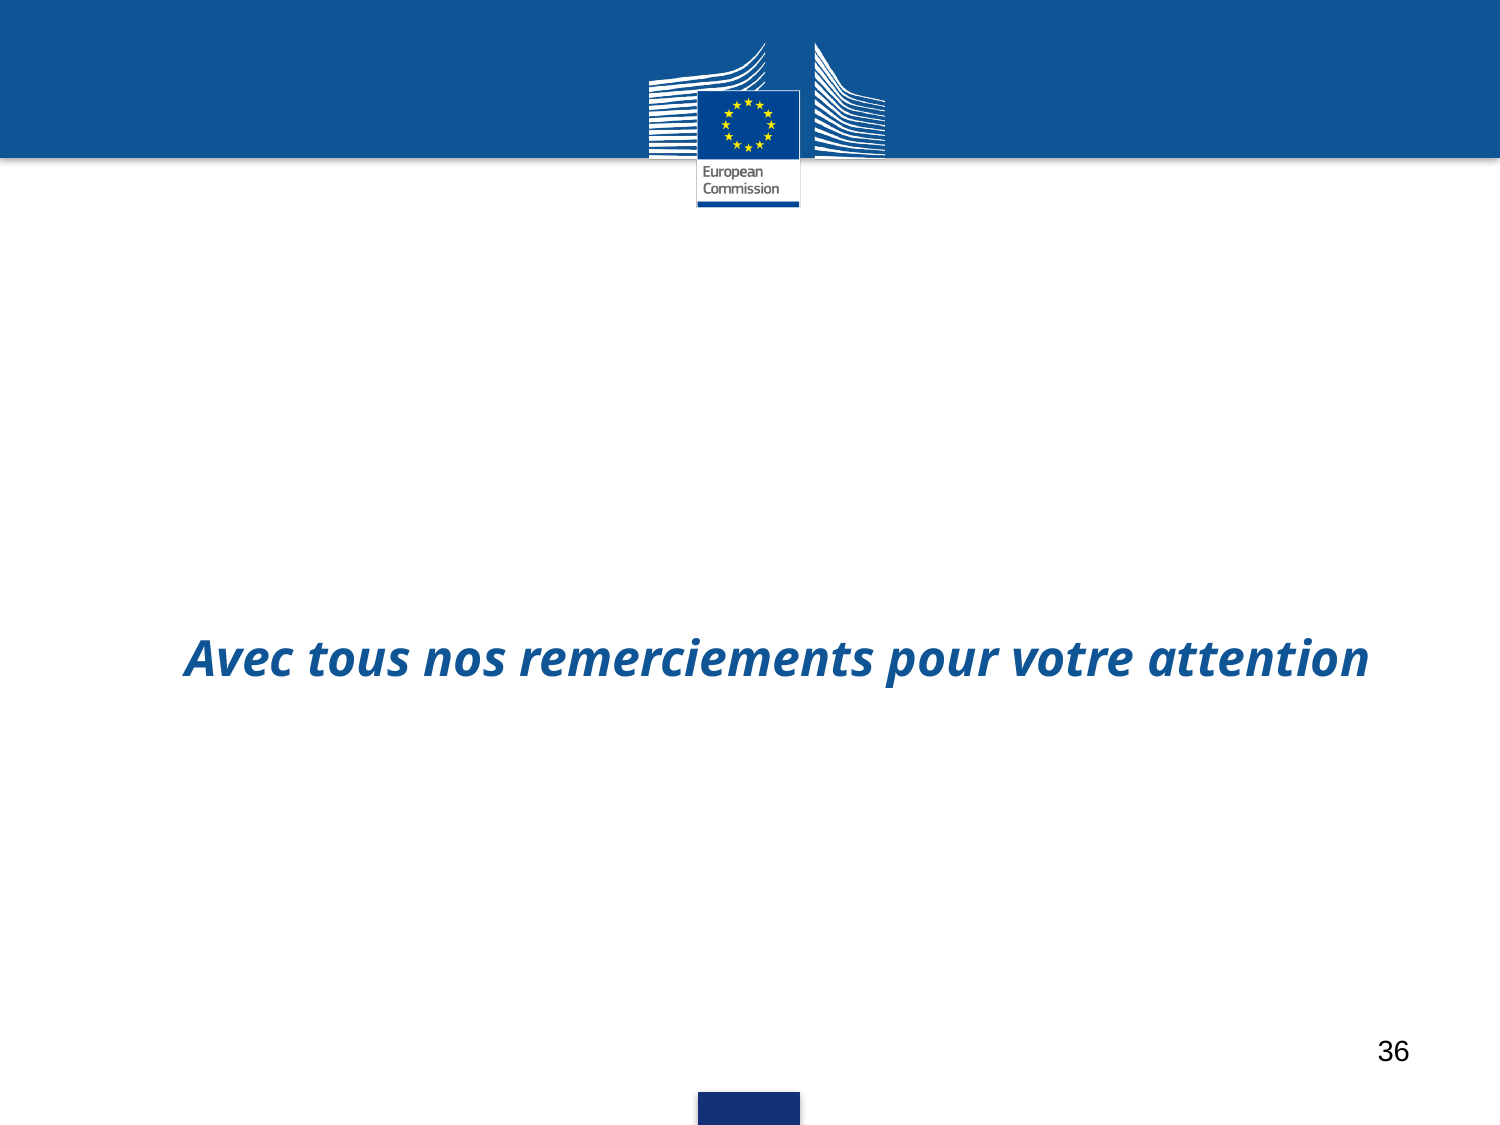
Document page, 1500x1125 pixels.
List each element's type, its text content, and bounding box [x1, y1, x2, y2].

list Avec tous nos remerciements pour votre attention [74, 408, 1426, 988]
slide_number 36 [1074, 1024, 1425, 1103]
picture [649, 42, 885, 208]
